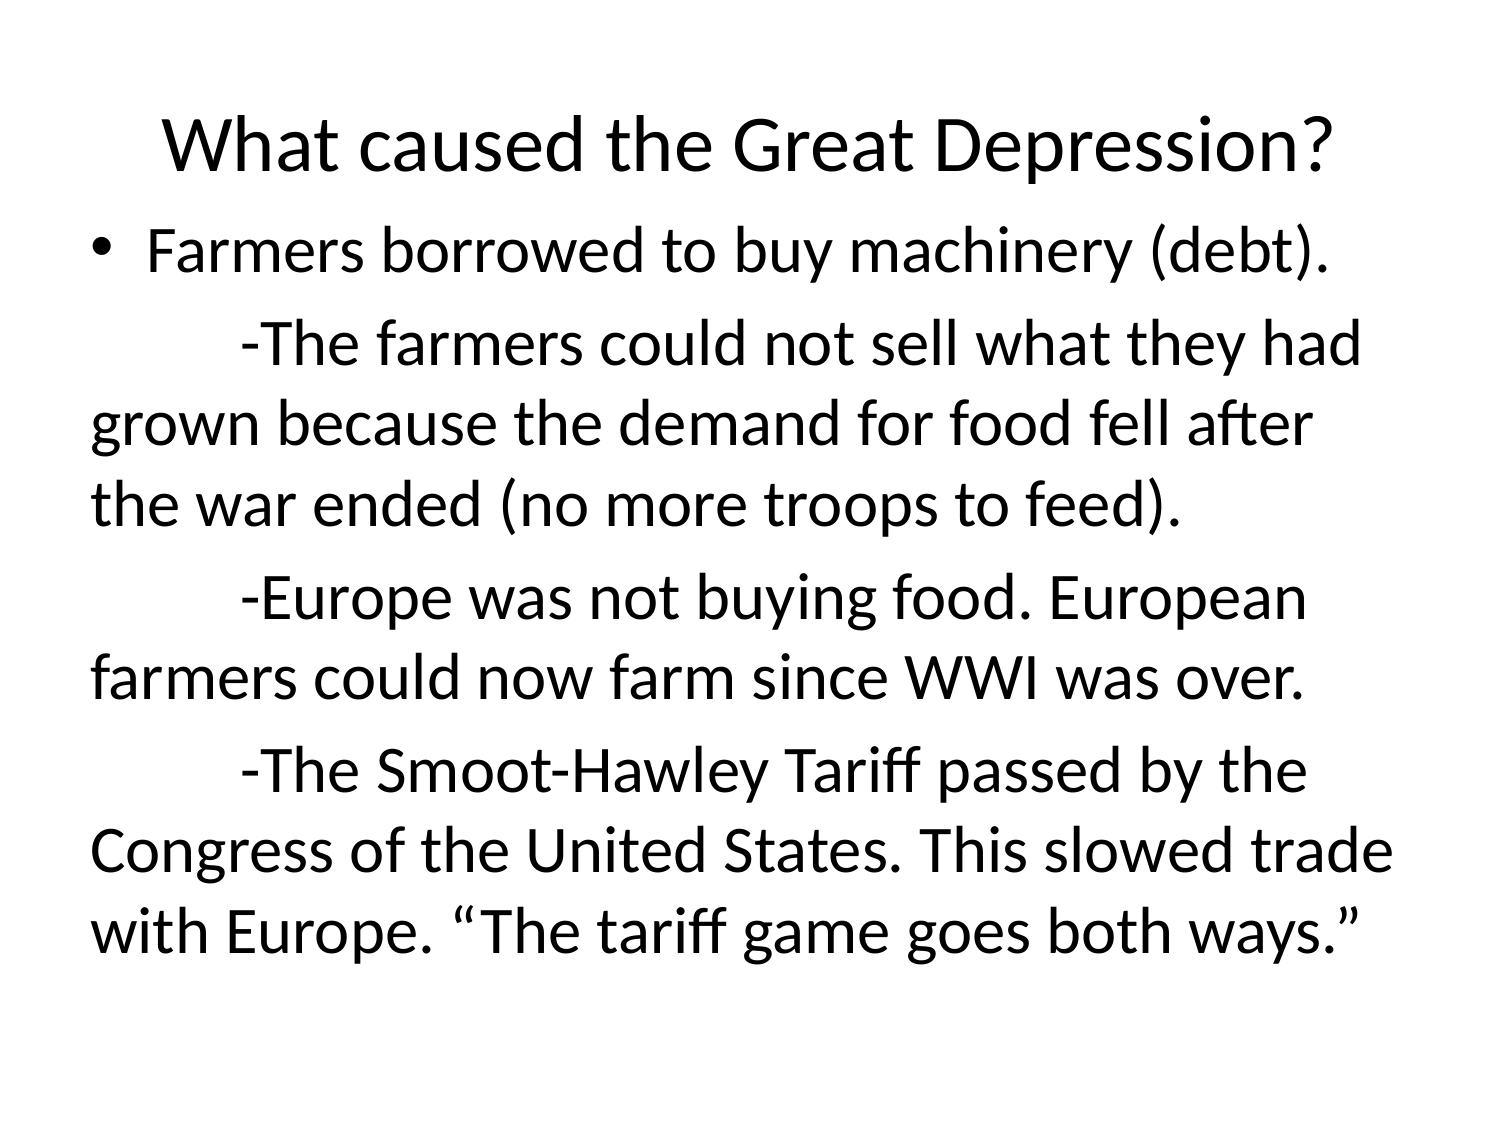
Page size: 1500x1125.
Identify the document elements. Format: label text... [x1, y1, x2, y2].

list Farmers borrowed to buy machinery (debt). -The farmers could not sell what they had grown because the demand for food fell after the war ended (no more troops to feed). -Europe was not buying food. European farmers could now farm since WWI was over. -The Smoot-Hawley Tariff passed by the Congress of the United States. This slowed trade with Europe. “The tariff game goes both ways.” [75, 198, 1425, 1022]
title What caused the Great Depression? [75, 45, 1425, 198]
